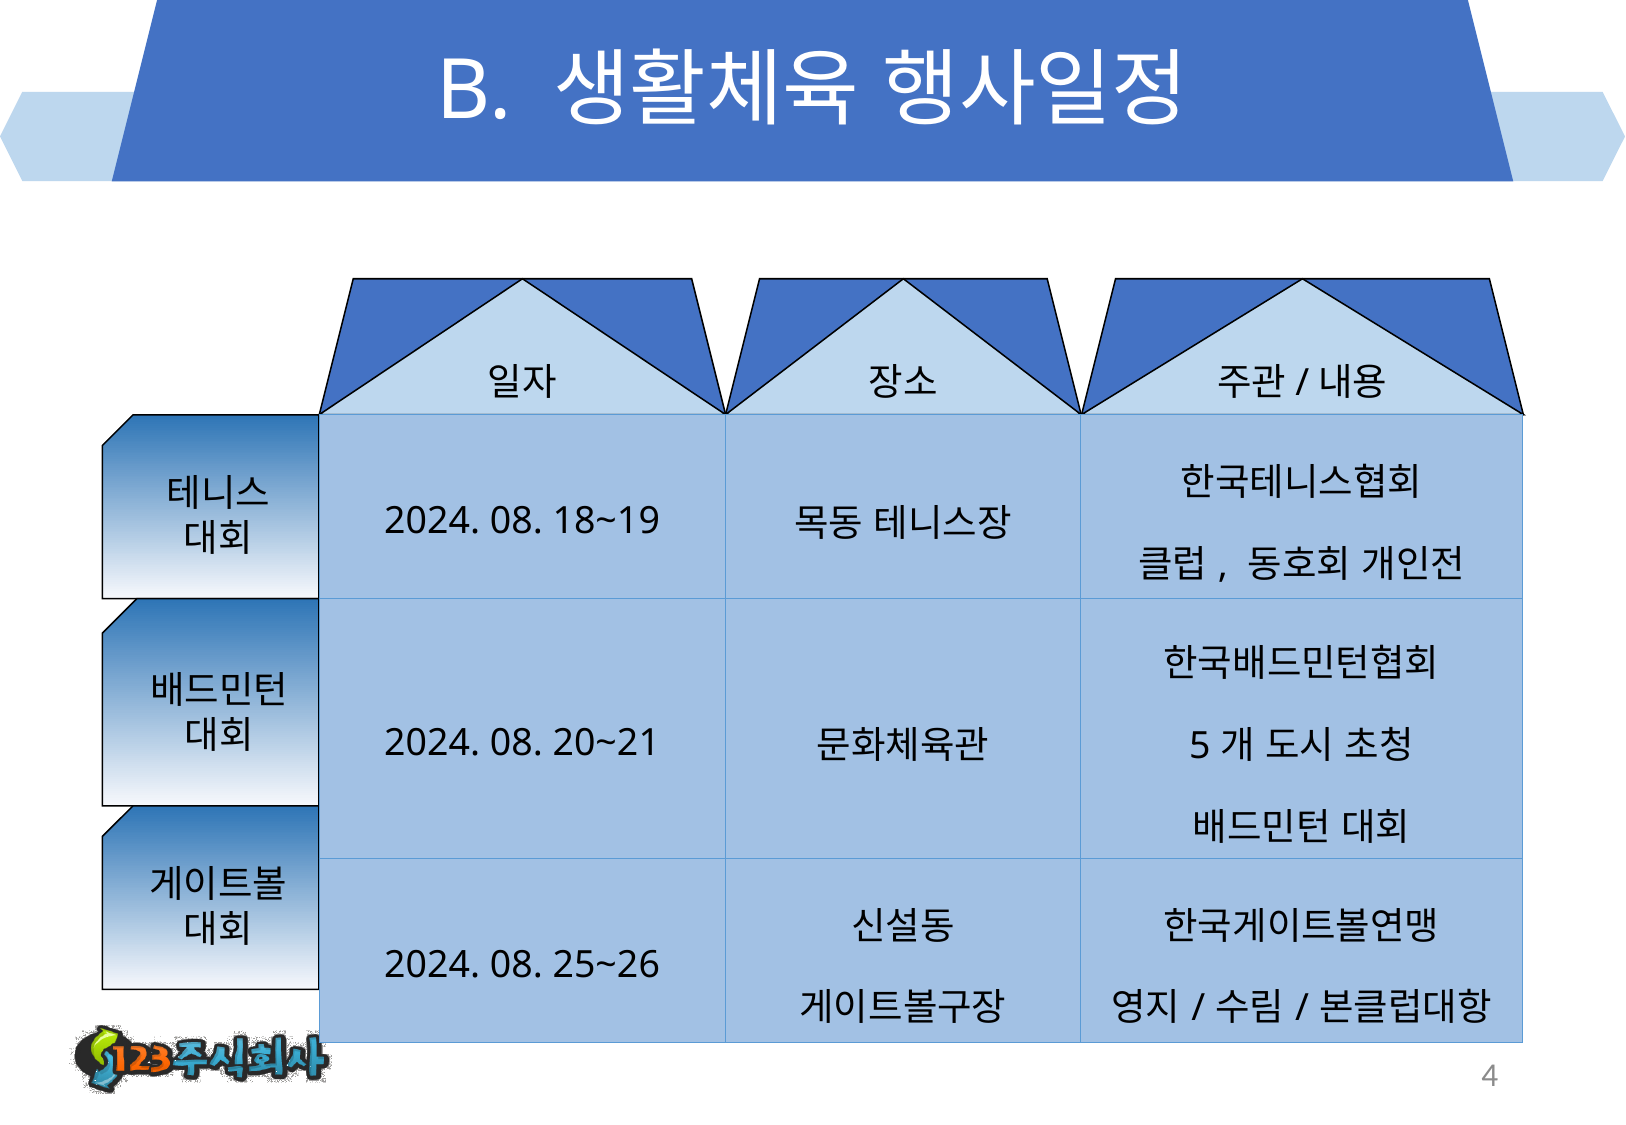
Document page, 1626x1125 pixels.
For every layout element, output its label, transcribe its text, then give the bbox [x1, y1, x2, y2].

text_box 게이트볼 대회 [101, 804, 319, 991]
text_box [318, 277, 521, 413]
table_header 목동 테니스장 [726, 415, 1080, 598]
title B. 생활체육 행사일정 [0, 3, 1625, 182]
table_cell 한국게이트볼연맹 영지/수림/본클럽대항 [1081, 859, 1522, 1042]
text_box 테니스 대회 [101, 413, 319, 600]
text_box 장소 [724, 277, 1081, 414]
text_box [524, 277, 726, 412]
table_cell 한국배드민턴협회 5개 도시 초청 배드민턴 대회 [1081, 599, 1522, 858]
text_box 빵ㄹ [1081, 277, 1301, 413]
text_box 일자 [315, 277, 724, 416]
slide_number 4 [1147, 1043, 1514, 1103]
text_box 빵ㄹ [1304, 277, 1525, 413]
table_cell 2024. 08. 25~26 [320, 859, 725, 1042]
text_box 주관/내용 [1080, 277, 1527, 416]
picture [62, 1013, 340, 1103]
table_header 한국테니스협회 클럽, 동호회 개인전 [1081, 415, 1522, 598]
table_cell 문화체육관 [726, 599, 1080, 858]
text_box 배드민턴 대회 [101, 597, 319, 807]
table_cell 2024. 08. 20~21 [320, 599, 725, 858]
text_box [724, 277, 902, 413]
text_box [905, 277, 1081, 412]
table_cell 신설동 게이트볼구장 [726, 859, 1080, 1042]
table_header 2024. 08. 18~19 [320, 415, 725, 598]
